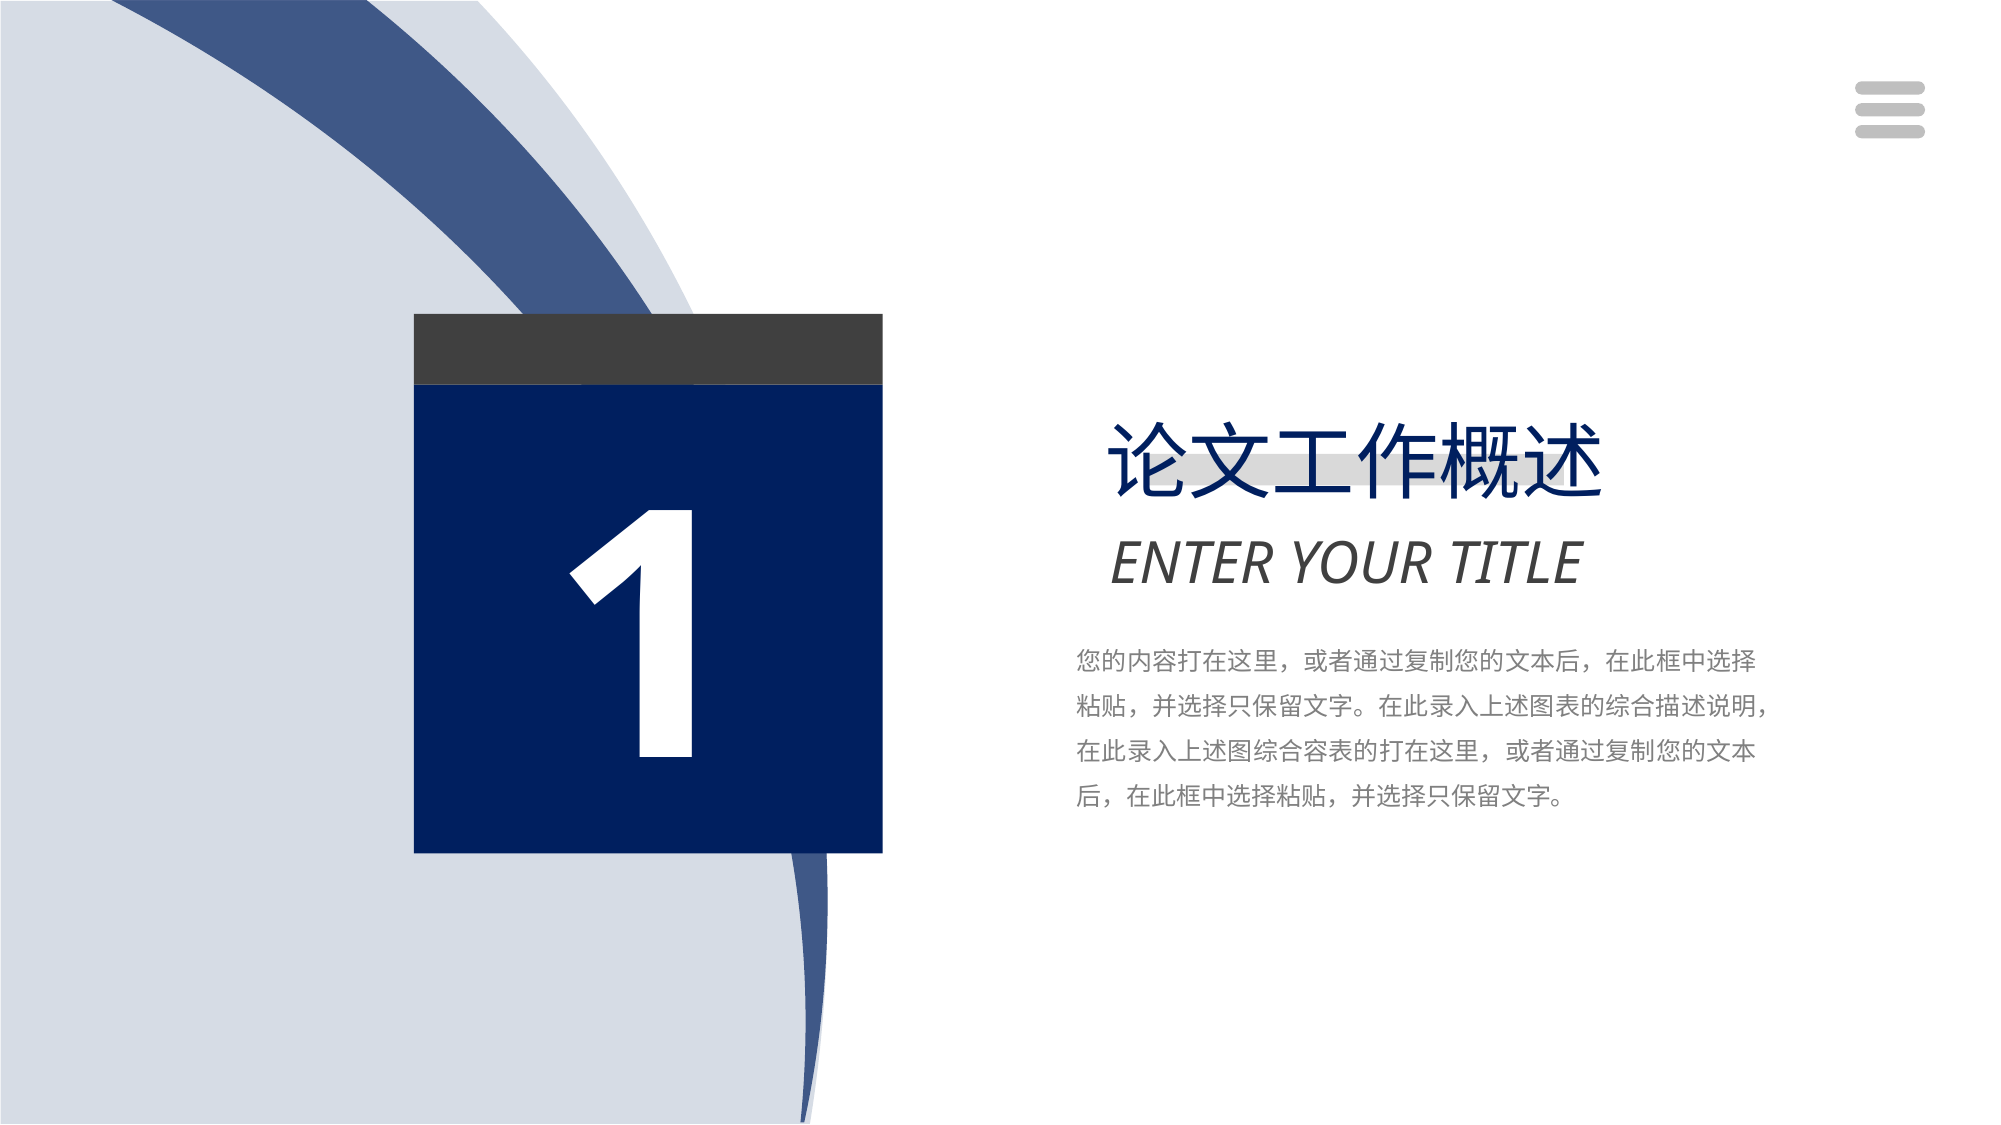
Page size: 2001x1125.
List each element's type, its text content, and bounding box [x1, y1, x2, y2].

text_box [970, 401, 1722, 604]
text_box [0, 0, 826, 1124]
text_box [413, 313, 883, 854]
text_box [1855, 81, 1926, 139]
text_box [111, 0, 652, 313]
text_box 您的内容打在这里，或者通过复制您的文本后，在此框中选择粘贴，并选择只保留文字。在此录入上述图表的综合描述说明，在此录入上述图综合容表的打在这里，或者通过复制您的文本后，在此框中选择粘贴，并选择只保留文字。 [1061, 623, 1773, 818]
text_box [791, 854, 828, 1123]
